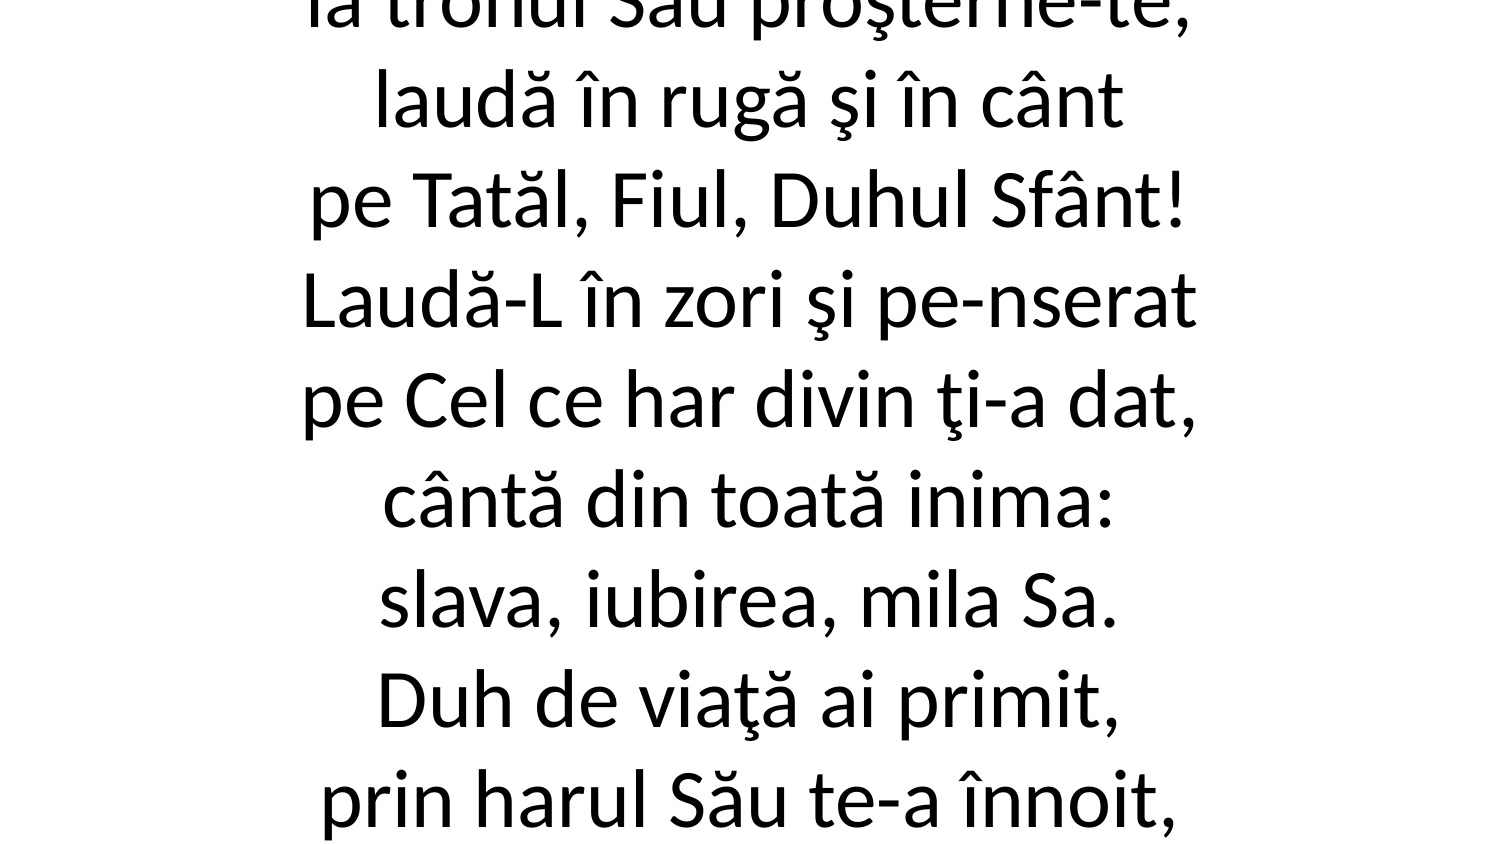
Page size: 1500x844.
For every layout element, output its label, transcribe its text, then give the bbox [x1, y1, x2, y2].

text_box 1. Laudă pe Domnul, suflete, la tronul Său proşterne-te, laudă în rugă şi în cânt pe Tatăl, Fiul, Duhul Sfânt! Laudă-L în zori şi pe-nserat pe Cel ce har divin ţi-a dat, cântă din toată inima: slava, iubirea, mila Sa. Duh de viaţă ai primit, prin harul Său te-a înnoit, ți-a dat prin jertfă pacea Lui și moştenirea cerului. [252, 0, 1248, 844]
